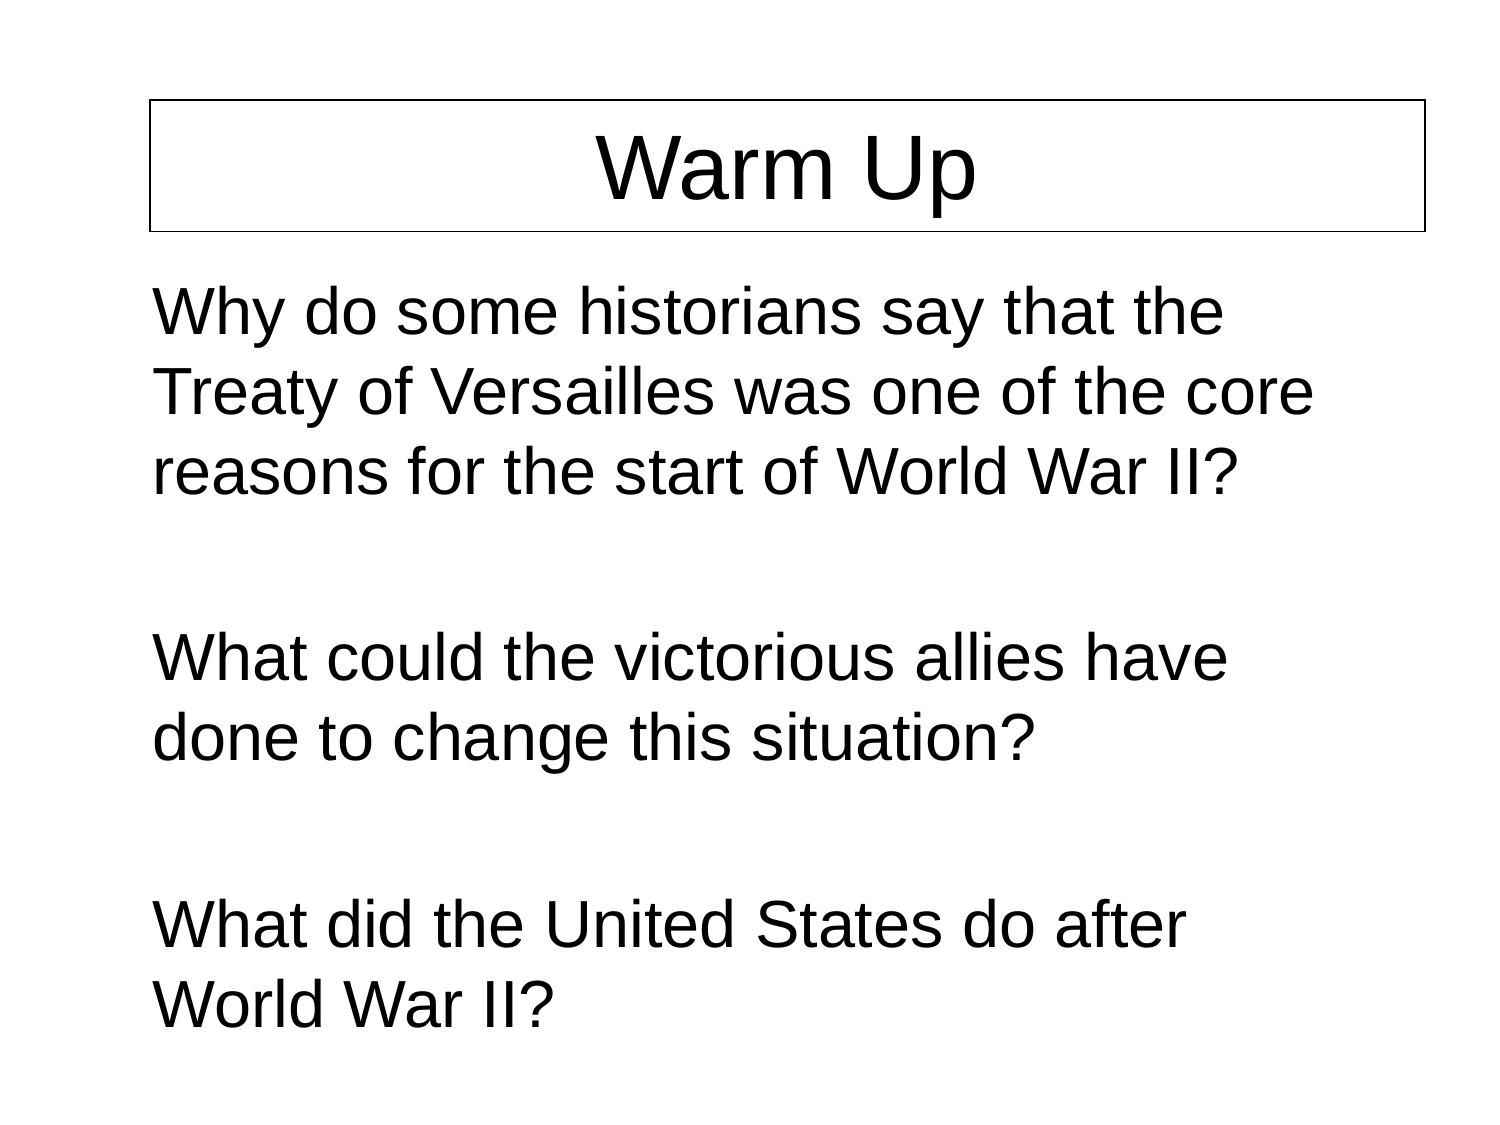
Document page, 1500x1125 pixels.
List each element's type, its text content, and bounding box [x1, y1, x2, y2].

subtitle Why do some historians say that the Treaty of Versailles was one of the core reasons for the start of World War II? What could the victorious allies have done to change this situation? What did the United States do after World War II? Can human beings learn from history? [137, 260, 1388, 1090]
title Warm Up [150, 99, 1425, 232]
